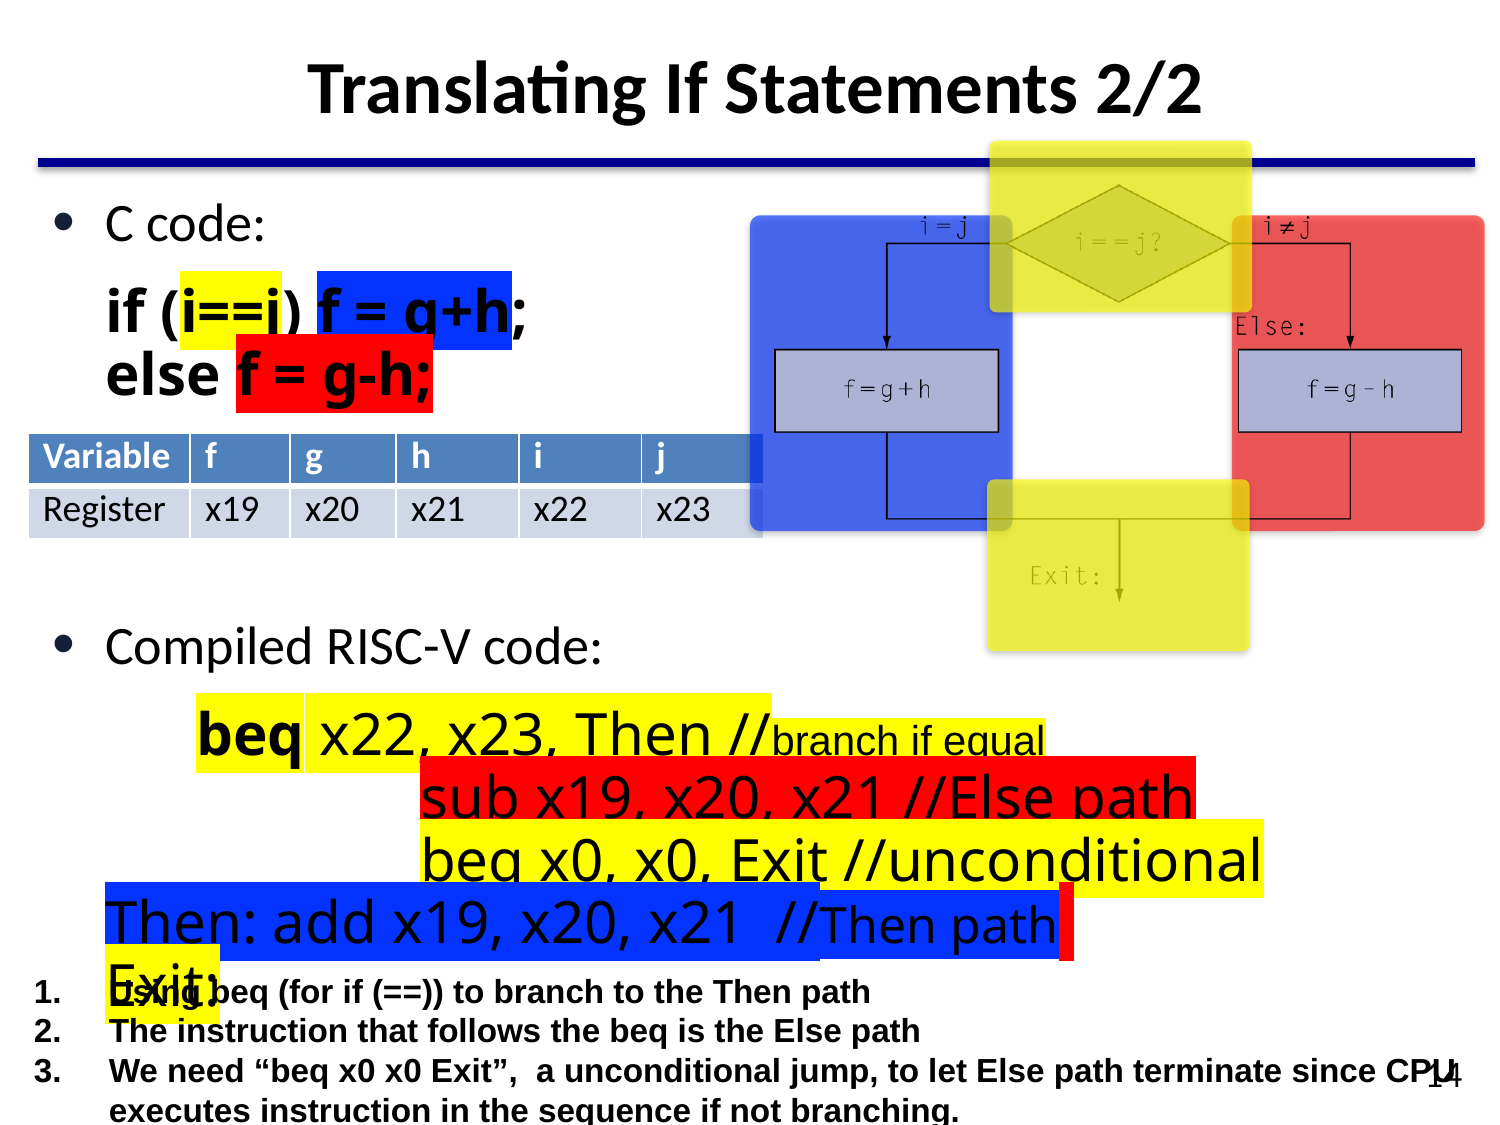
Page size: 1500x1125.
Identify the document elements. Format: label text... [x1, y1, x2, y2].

table_header j [642, 434, 744, 483]
table_cell x22 [520, 489, 641, 538]
table_cell x21 [397, 489, 518, 538]
picture [774, 184, 986, 602]
table_cell x19 [191, 489, 289, 538]
table_header f [191, 434, 289, 483]
table_cell x20 [291, 489, 395, 538]
list C code: if (i==j) f = g+h; else f = g-h; Compiled RISC-V code: beq x22, x23, Then //branch if equal sub x19, x20, x21 //Else path beq x0, x0, Exit //unconditional Then: add x19, x20, x21 //Then path Exit: [37, 187, 1500, 1043]
text_box [1466, 214, 1486, 532]
table_header i [520, 434, 641, 483]
table_header h [397, 434, 518, 483]
title Translating If Statements 2/2 [37, 24, 1475, 143]
table_header Variable [29, 434, 189, 483]
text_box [986, 140, 1253, 652]
text_box Using beq (for if (==)) to branch to the Then path The instruction that follows the beq is the Else path We need “beq x0 x0 Exit”, a unconditional jump, to let Else path terminate since CPU executes instruction in the sequence if not branching. [19, 962, 1485, 1125]
text_box [749, 214, 769, 532]
table_header g [291, 434, 395, 483]
table_cell x23 [642, 489, 751, 538]
picture [1253, 184, 1462, 602]
table_cell Register [29, 489, 189, 538]
